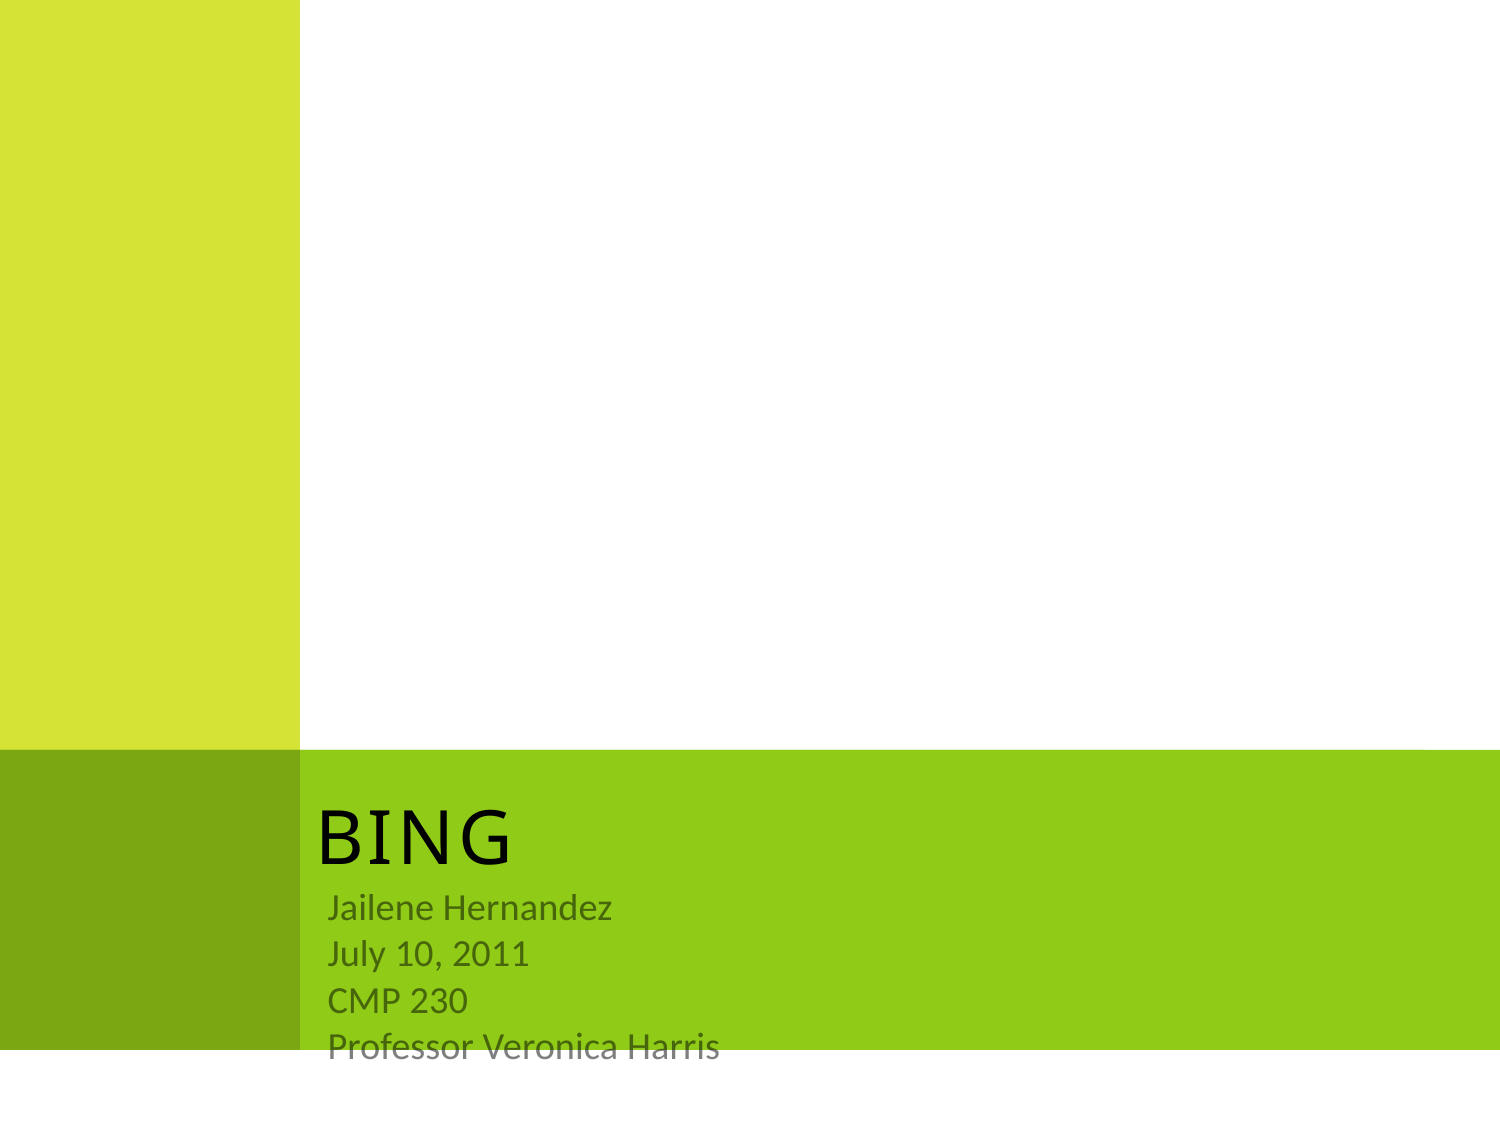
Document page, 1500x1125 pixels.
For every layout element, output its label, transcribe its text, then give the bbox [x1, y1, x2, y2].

title Bing [300, 687, 1375, 888]
subtitle Jailene Hernandez July 10, 2011 CMP 230 Professor Veronica Harris [312, 875, 1391, 1075]
